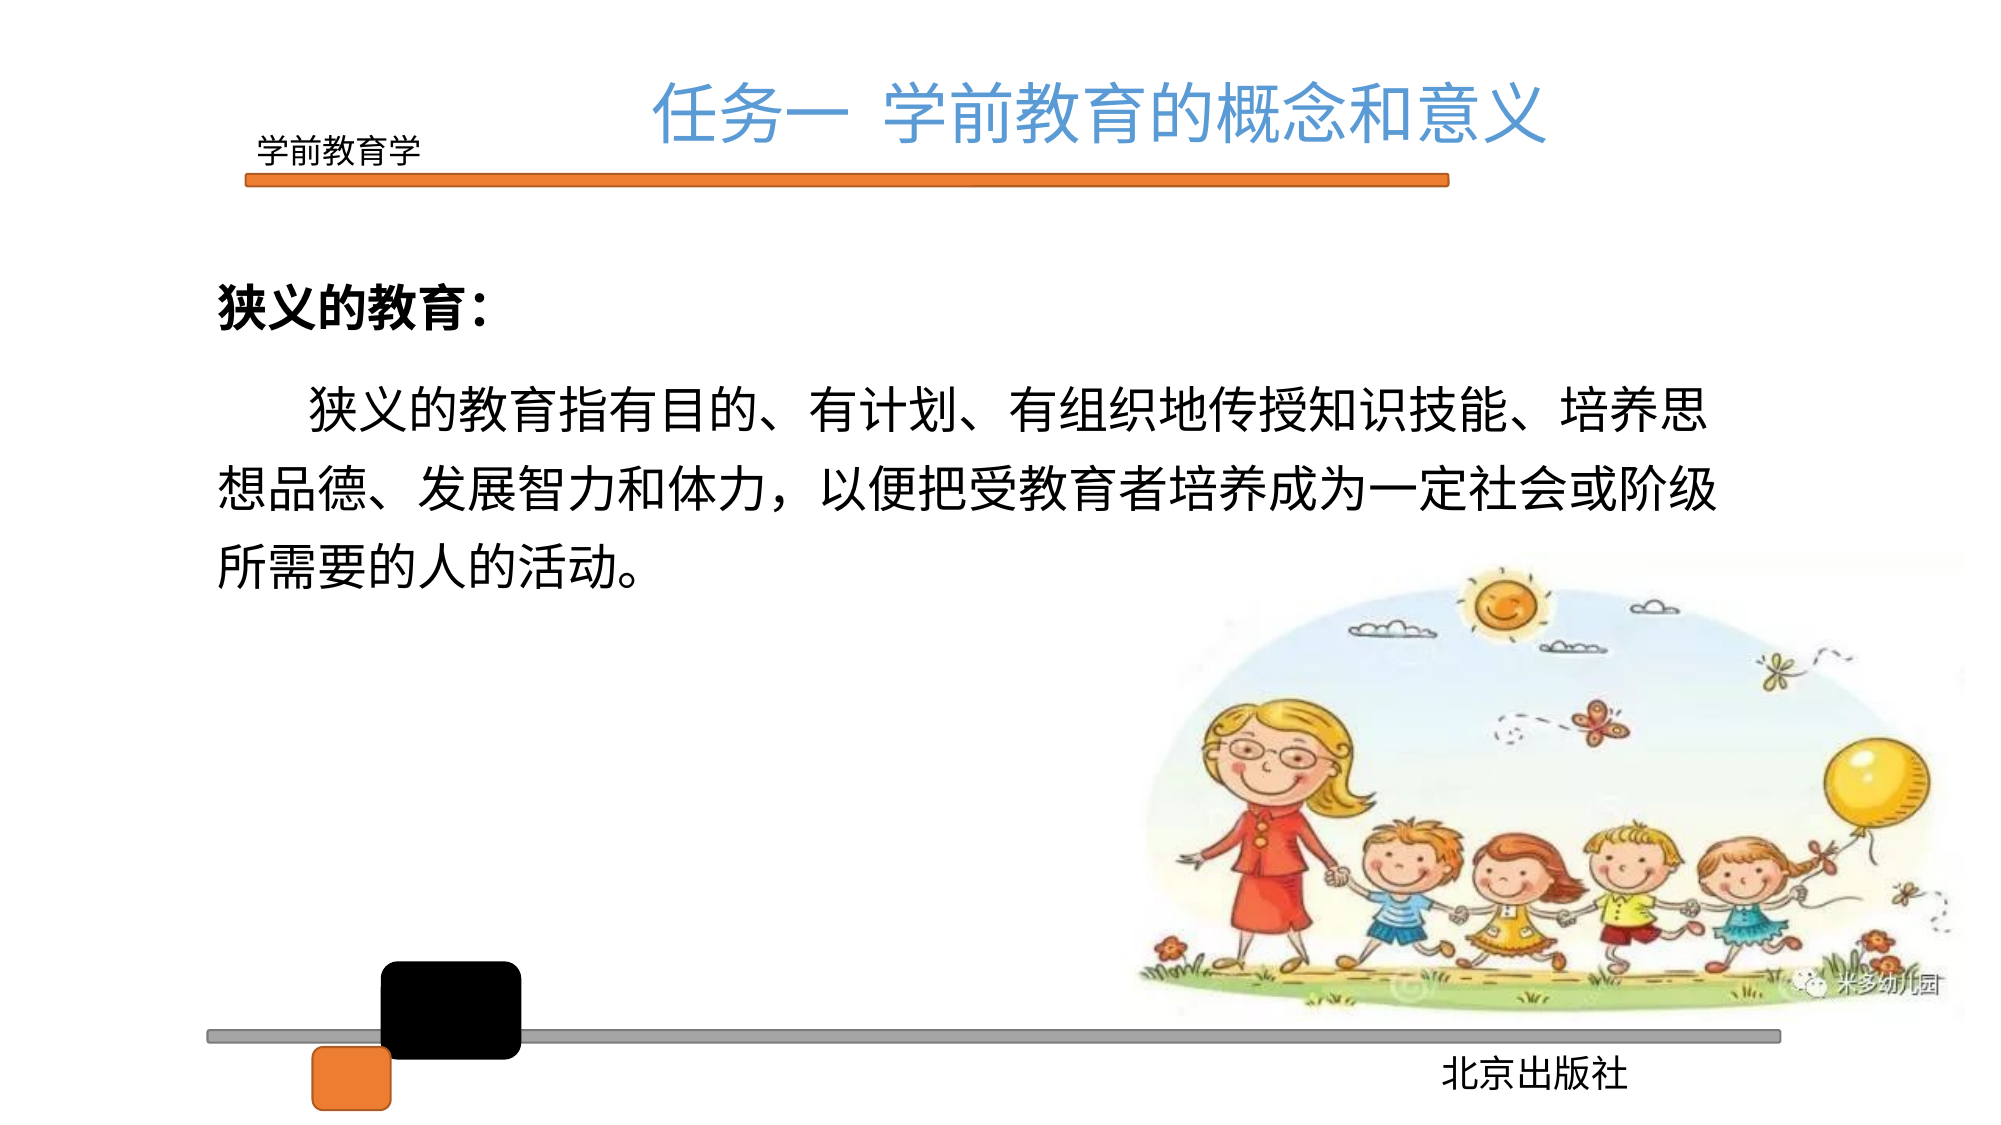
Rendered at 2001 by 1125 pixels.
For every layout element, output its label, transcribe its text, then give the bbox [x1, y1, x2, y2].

text_box 狭义的教育： 狭义的教育指有目的、有计划、有组织地传授知识技能、培养思想品德、发展智力和体力，以便把受教育者培养成为一定社会或阶级所需要的人的活动。 [203, 250, 1760, 809]
text_box 任务一 学前教育的概念和意义 [636, 64, 1565, 160]
picture [1122, 552, 1965, 1022]
